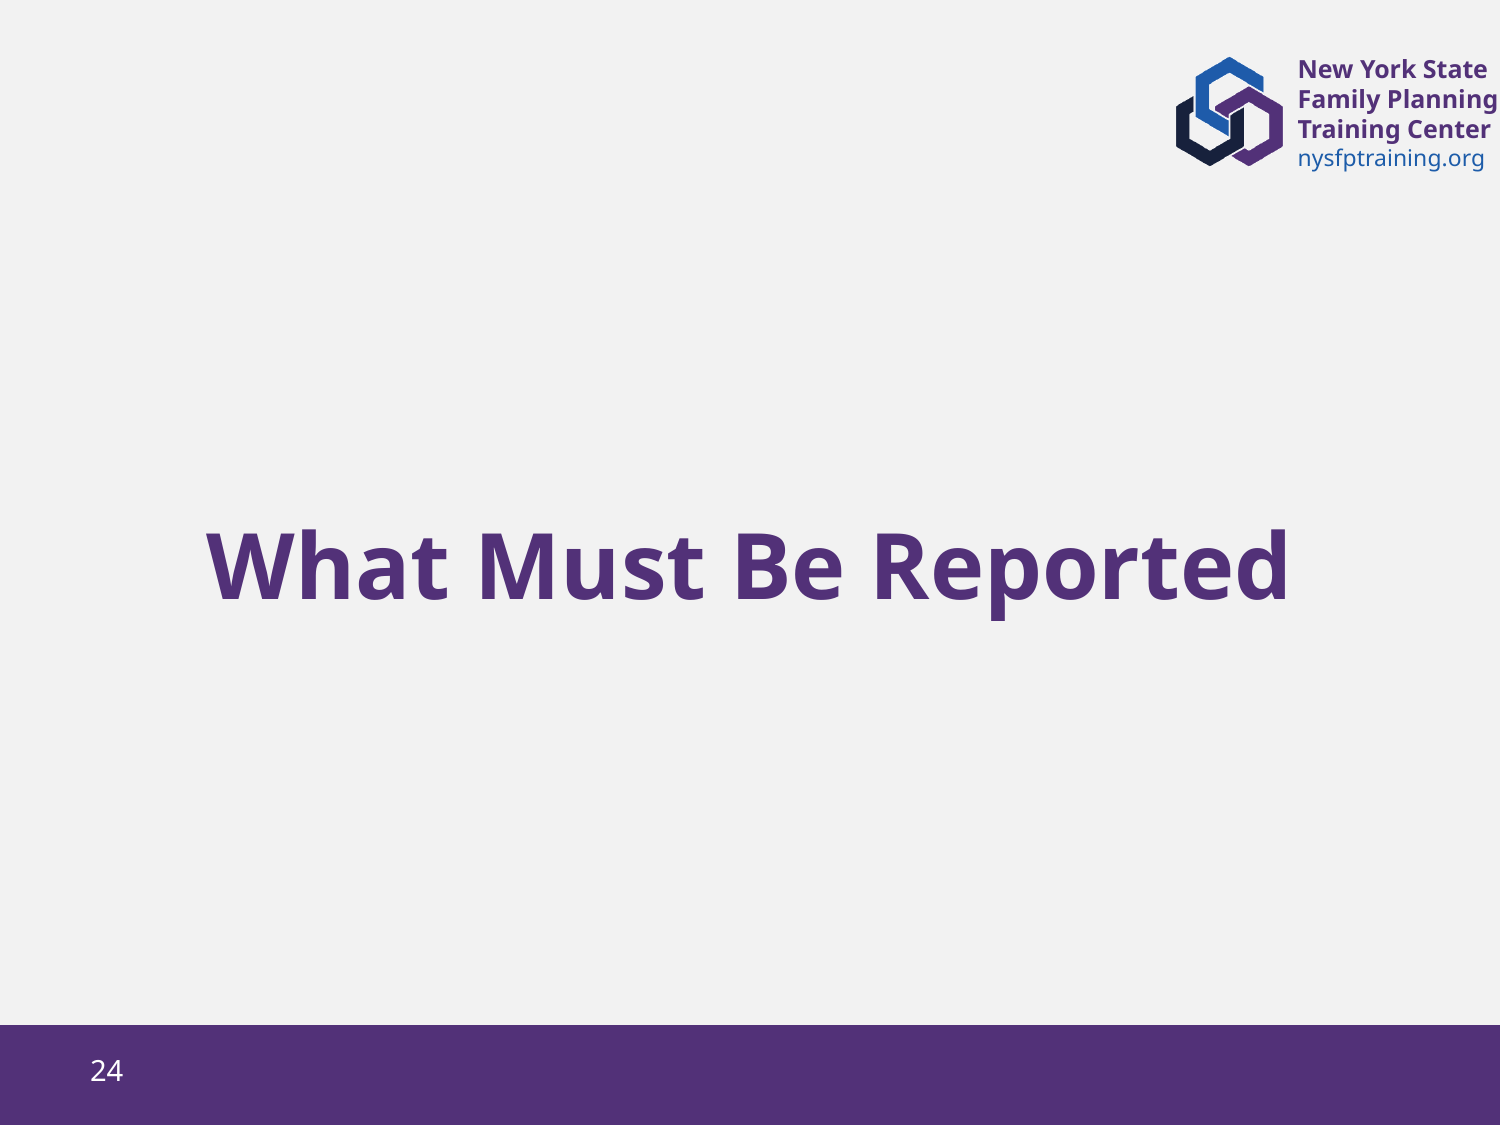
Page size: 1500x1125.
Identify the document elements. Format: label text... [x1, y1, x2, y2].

slide_number 24 [75, 1042, 285, 1103]
picture [1175, 55, 1284, 168]
title What Must Be Reported [165, 500, 1335, 625]
